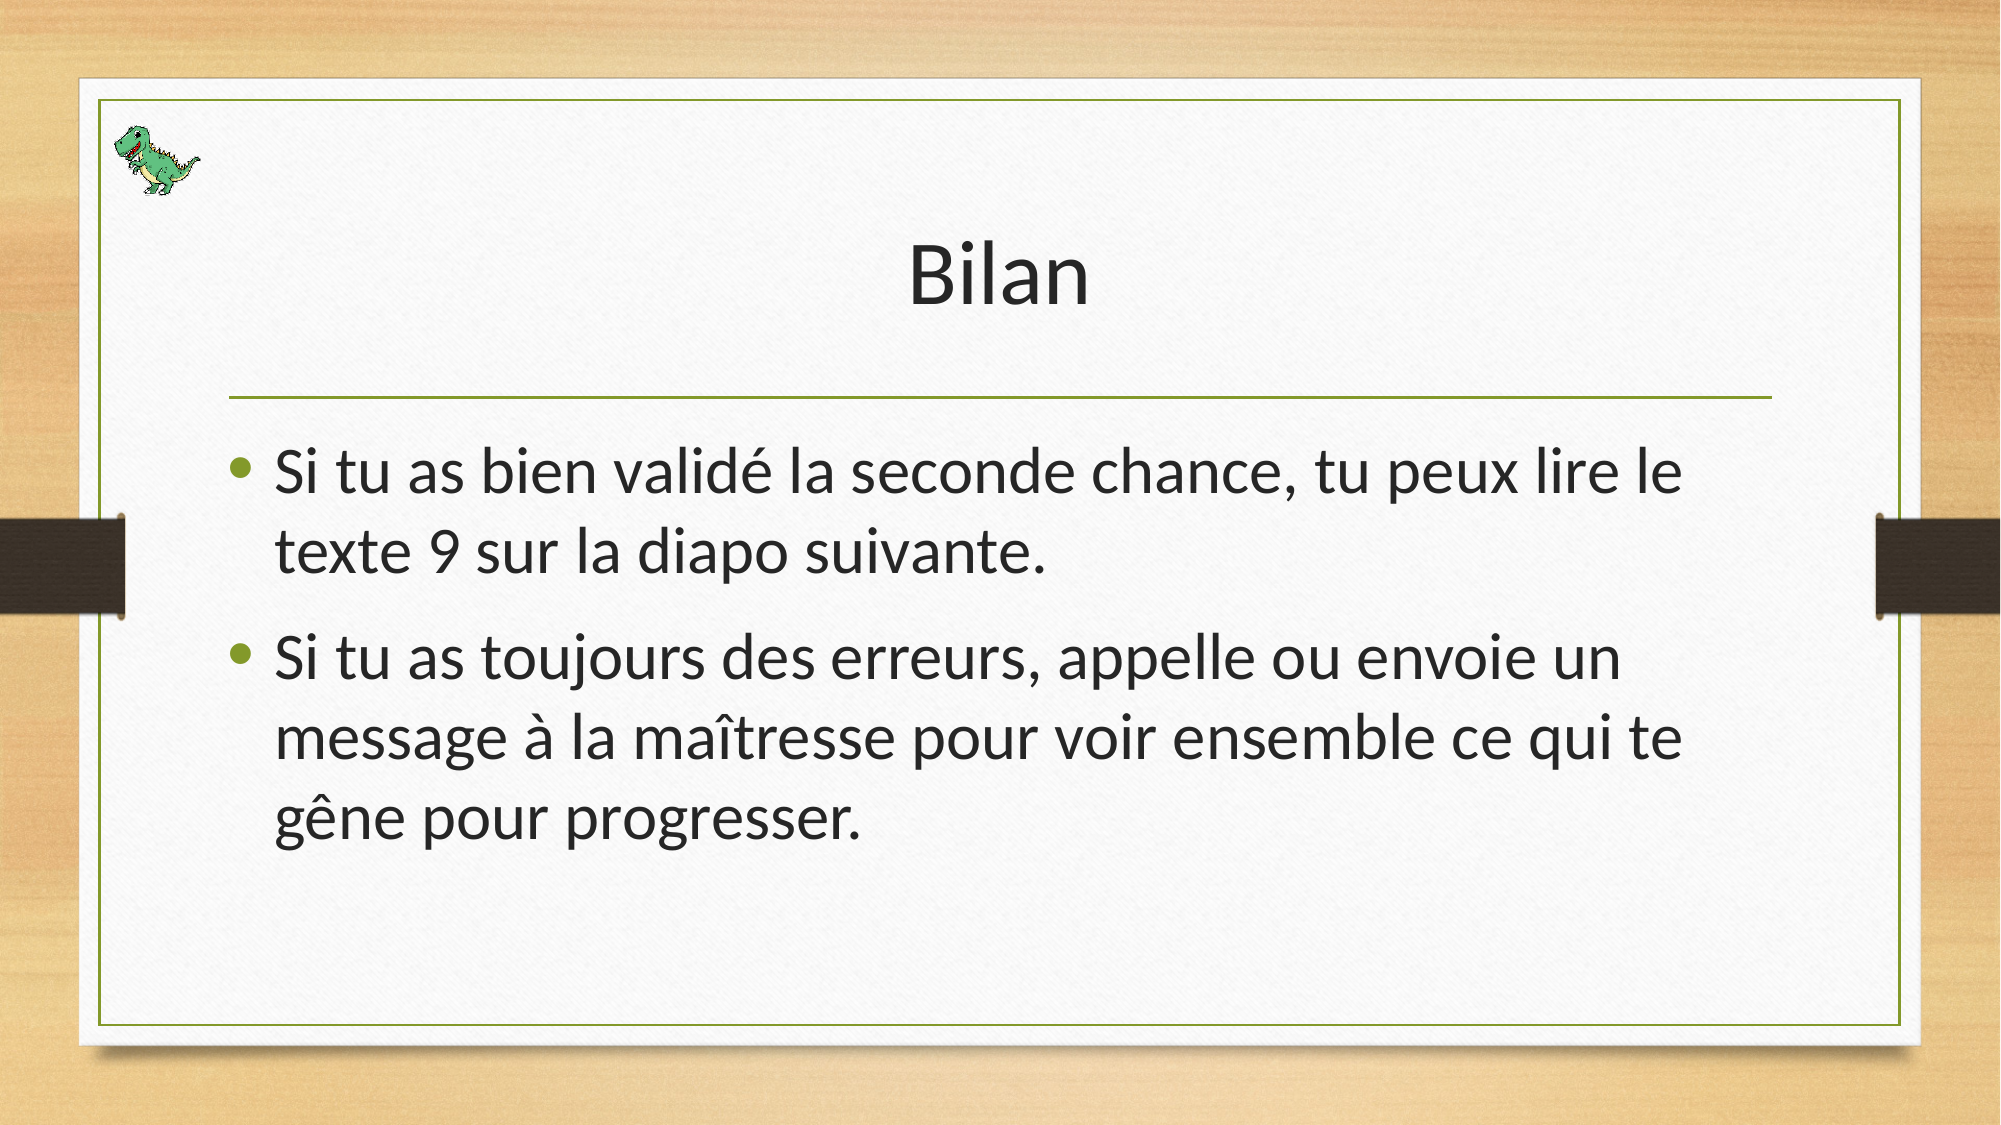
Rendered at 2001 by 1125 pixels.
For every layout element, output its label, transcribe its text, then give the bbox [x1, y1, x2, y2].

title Bilan [212, 161, 1788, 375]
picture [0, 0, 2001, 1125]
list Si tu as bien validé la seconde chance, tu peux lire le texte 9 sur la diapo suivante. Si tu as toujours des erreurs, appelle ou envoie un message à la maîtresse pour voir ensemble ce qui te gêne pour progresser. [212, 419, 1788, 964]
